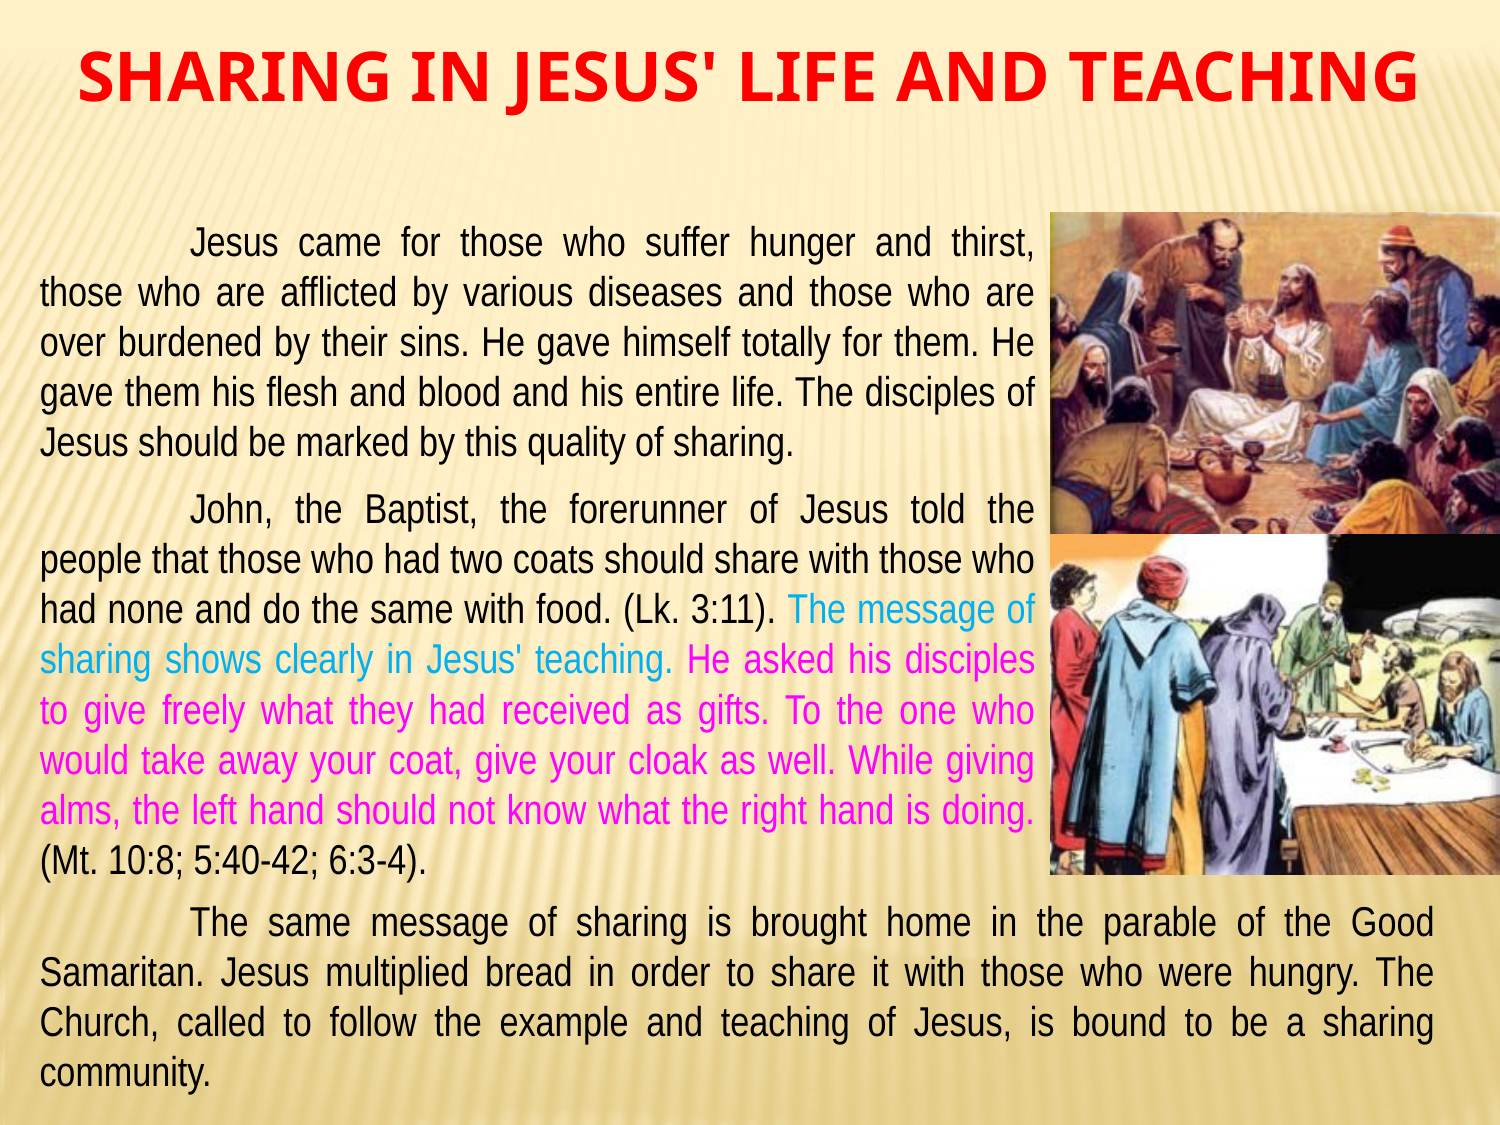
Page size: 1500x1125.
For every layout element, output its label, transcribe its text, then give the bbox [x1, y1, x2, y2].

text_box SHARING IN JESUS' LIFE AND TEACHING [0, 24, 1500, 123]
text_box Jesus came for those who suffer hunger and thirst, those who are afflicted by various diseases and those who are over burdened by their sins. He gave himself totally for them. He gave them his flesh and blood and his entire life. The disciples of Jesus should be marked by this quality of sharing. [24, 207, 1050, 473]
picture [1049, 211, 1500, 876]
text_box John, the Baptist, the forerunner of Jesus told the people that those who had two coats should share with those who had none and do the same with food. (Lk. 3:11). The message of sharing shows clearly in Jesus' teaching. He asked his disciples to give freely what they had received as gifts. To the one who would take away your coat, give your cloak as well. While giving alms, the left hand should not know what the right hand is doing. (Mt. 10:8; 5:40-42; 6:3-4). [24, 474, 1043, 887]
text_box The same message of sharing is brought home in the parable of the Good Samaritan. Jesus multiplied bread in order to share it with those who were hungry. The Church, called to follow the example and teaching of Jesus, is bound to be a sharing community. [24, 887, 1450, 1103]
